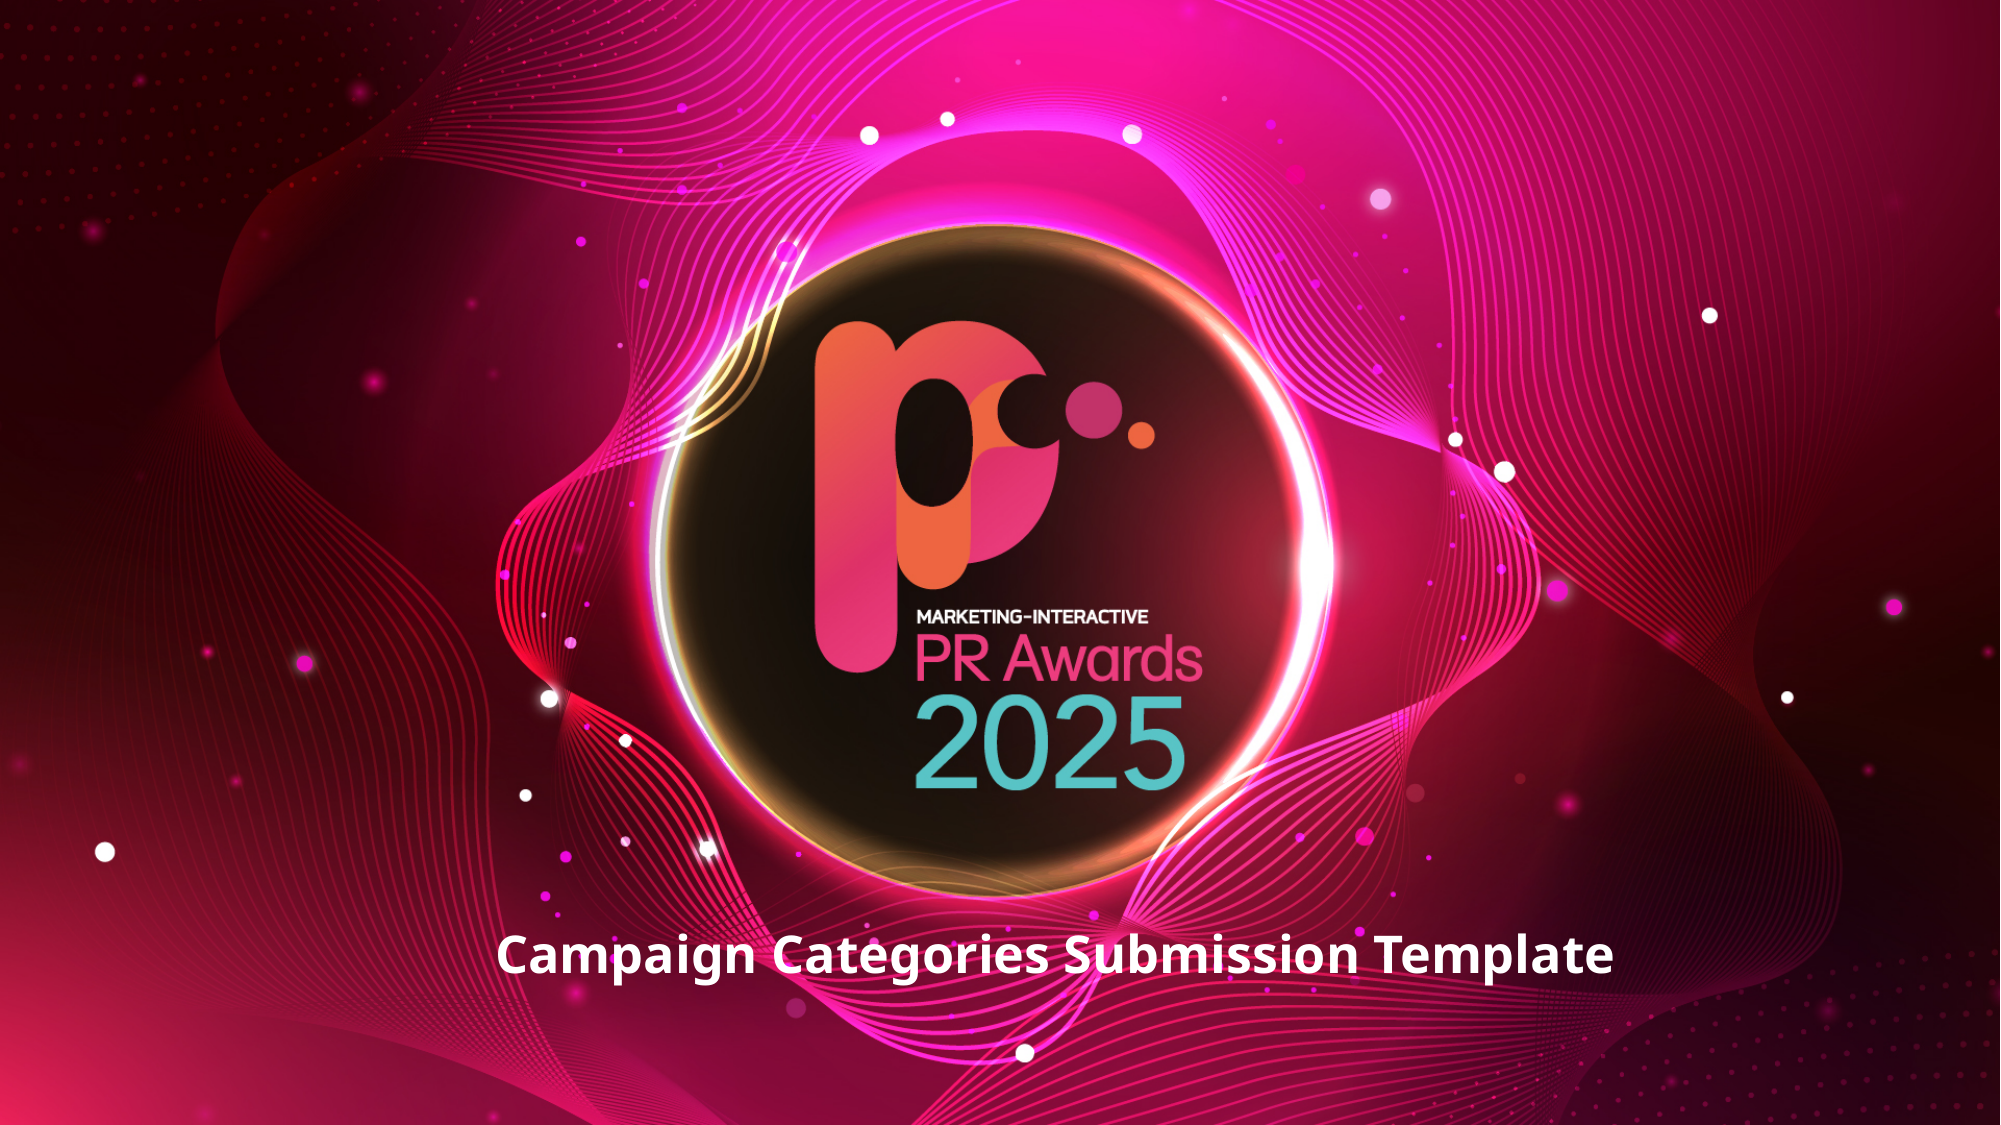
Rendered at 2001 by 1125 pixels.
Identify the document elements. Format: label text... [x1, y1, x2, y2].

picture [0, 0, 2000, 1125]
text_box Campaign Categories Submission Template [480, 909, 1721, 996]
